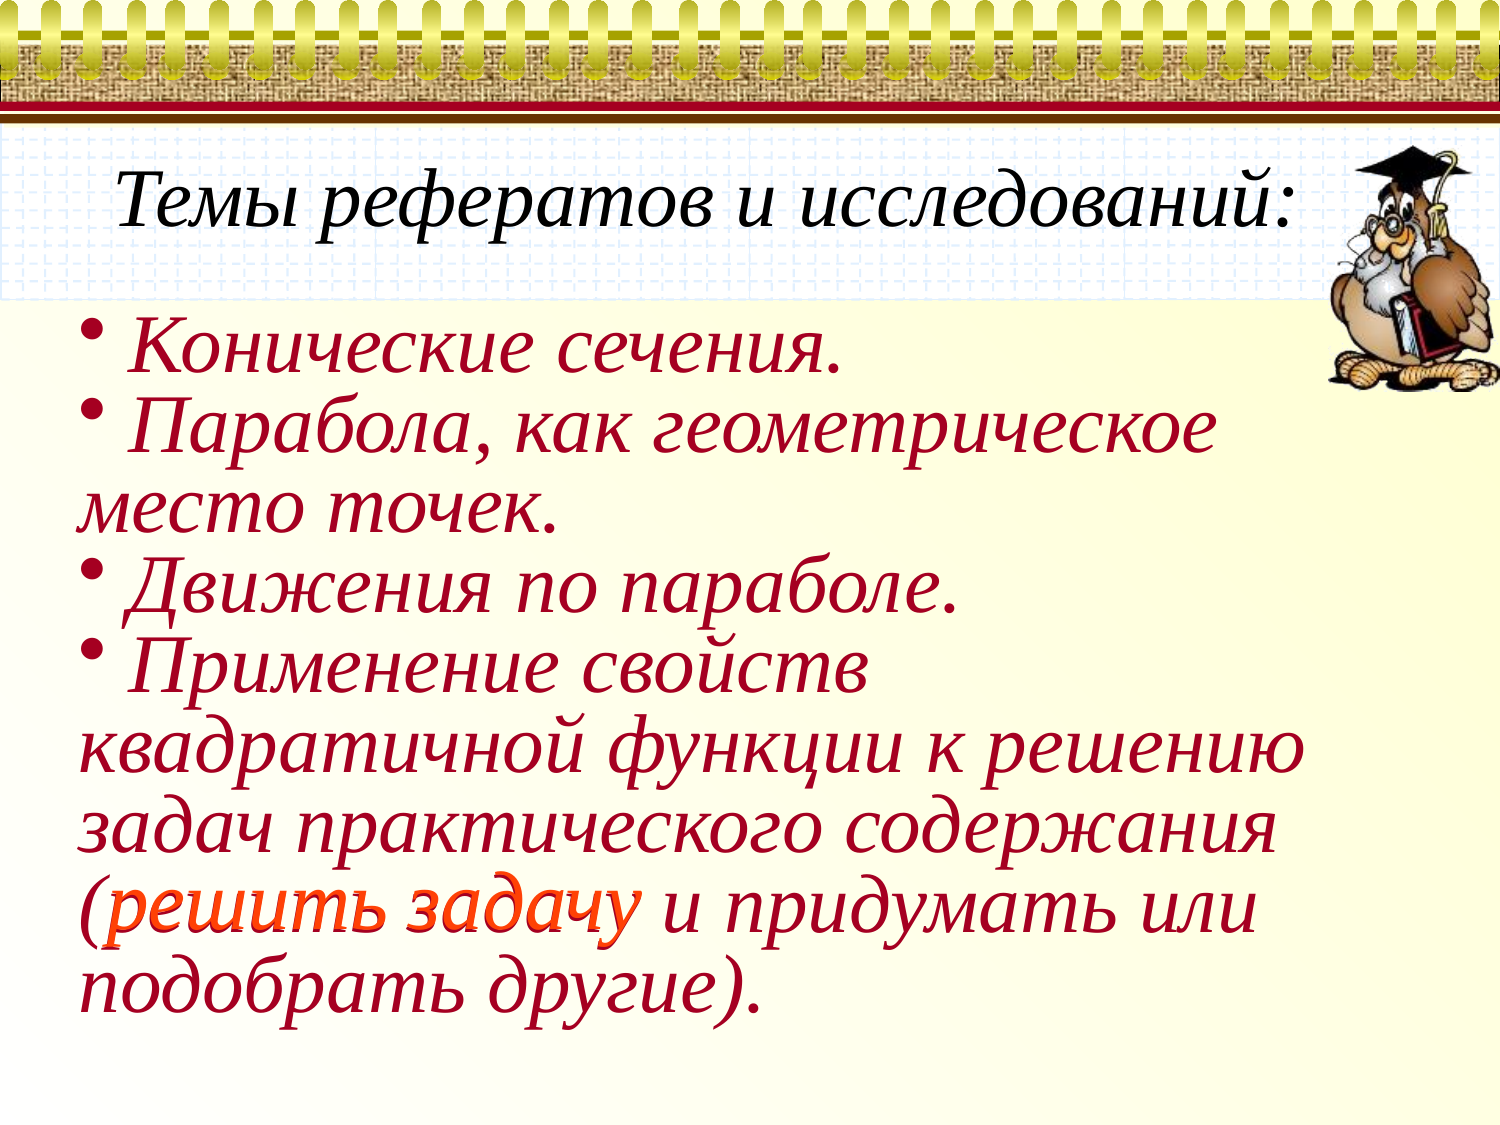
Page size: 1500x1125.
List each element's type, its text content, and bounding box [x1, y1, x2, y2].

picture [1328, 145, 1500, 392]
text_box Конические сечения. Парабола, как геометрическое место точек. Движения по параболе. Применение свойств квадратичной функции к решению задач практического содержания (решить задачу и придумать или подобрать другие). [63, 309, 1450, 1036]
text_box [0, 125, 1500, 301]
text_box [0, 87, 1500, 119]
text_box решить задачу [92, 838, 705, 954]
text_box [0, 0, 1500, 80]
